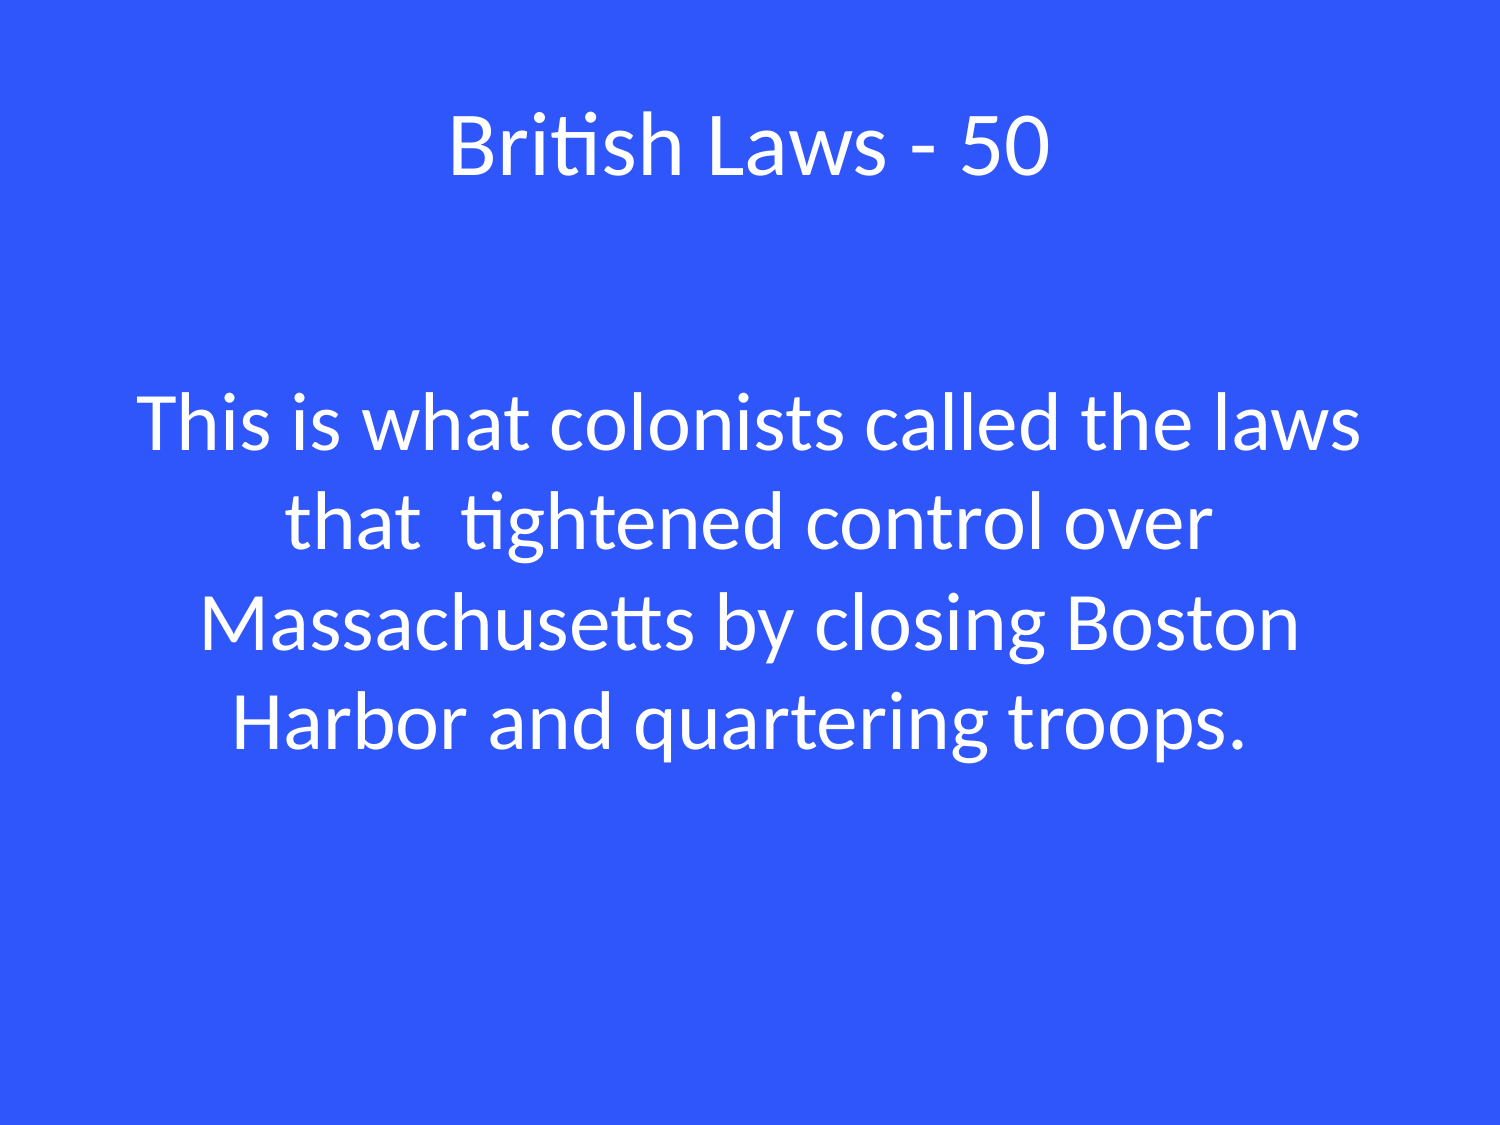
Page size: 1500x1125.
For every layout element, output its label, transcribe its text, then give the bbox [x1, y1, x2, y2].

title British Laws - 50 [75, 45, 1425, 233]
list This is what colonists called the laws that tightened control over Massachusetts by closing Boston Harbor and quartering troops. [75, 262, 1425, 1005]
